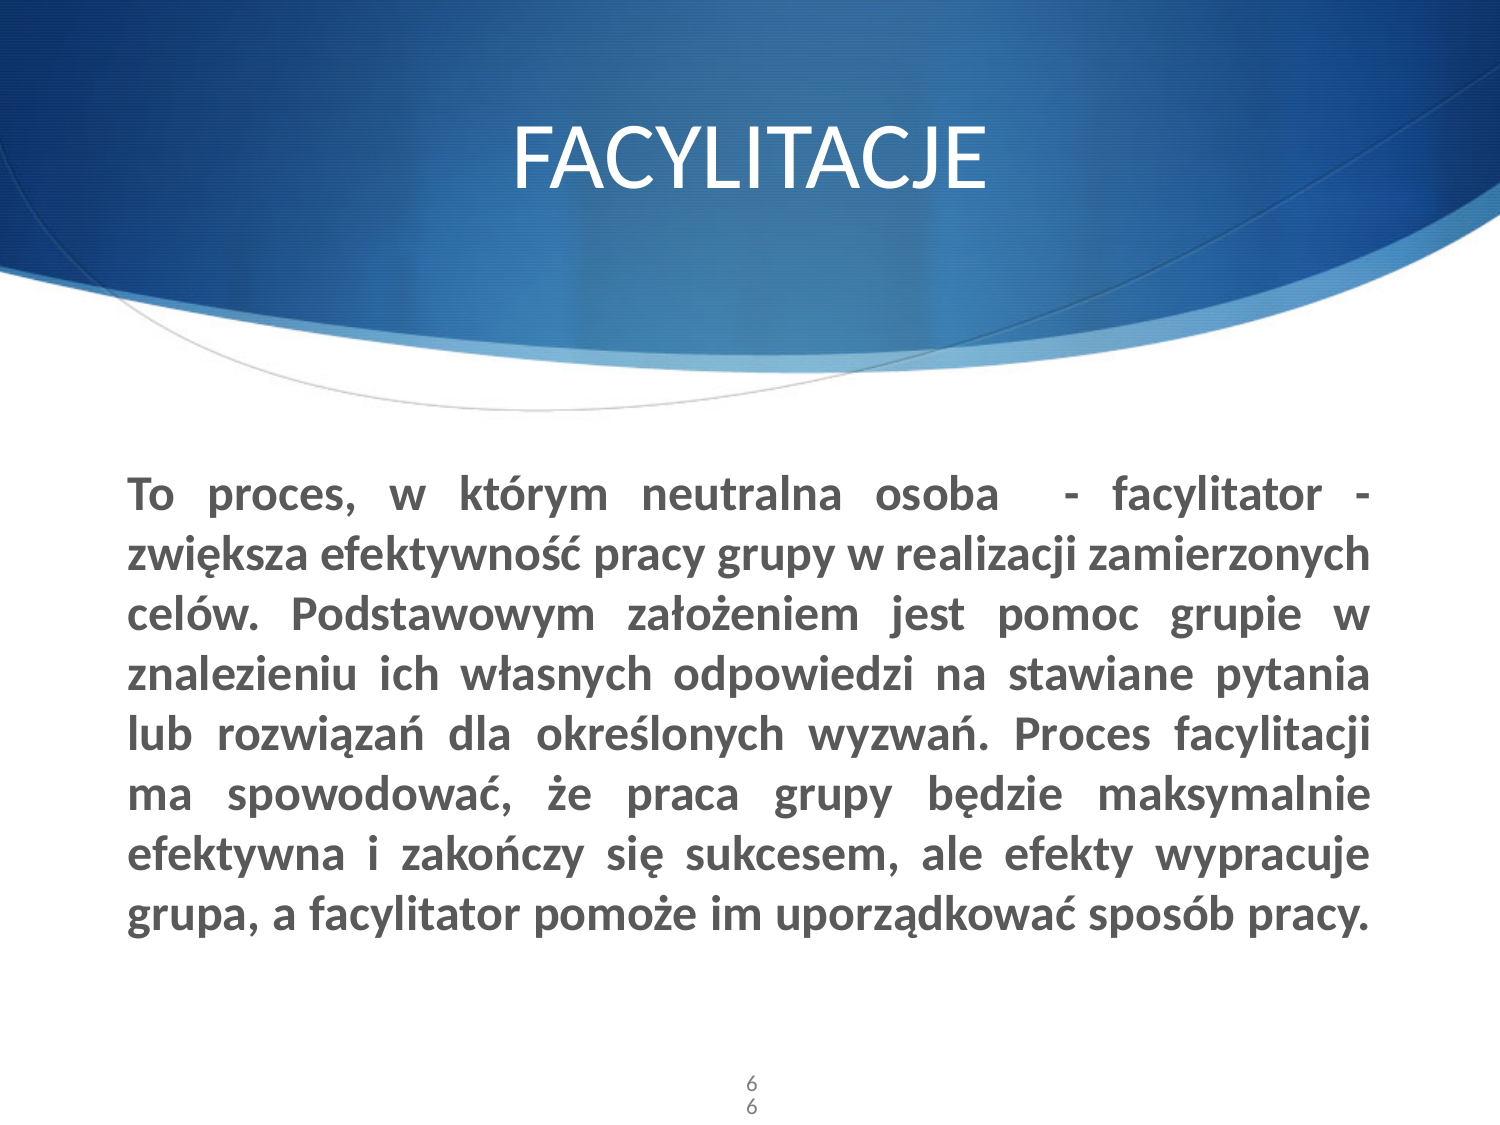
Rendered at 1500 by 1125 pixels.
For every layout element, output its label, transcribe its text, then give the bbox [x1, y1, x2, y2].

list To proces, w którym neutralna osoba - facylitator - zwiększa efektywność pracy grupy w realizacji zamierzonych celów. Podstawowym założeniem jest pomoc grupie w znalezieniu ich własnych odpowiedzi na stawiane pytania lub rozwiązań dla określonych wyzwań. Proces facylitacji ma spowodować, że praca grupy będzie maksymalnie efektywna i zakończy się sukcesem, ale efekty wypracuje grupa, a facylitator pomoże im uporządkować sposób pracy. [121, 454, 1379, 991]
slide_number 66 [730, 1062, 769, 1103]
picture [0, 0, 1500, 1125]
title FACYLITACJE [75, 0, 1425, 301]
